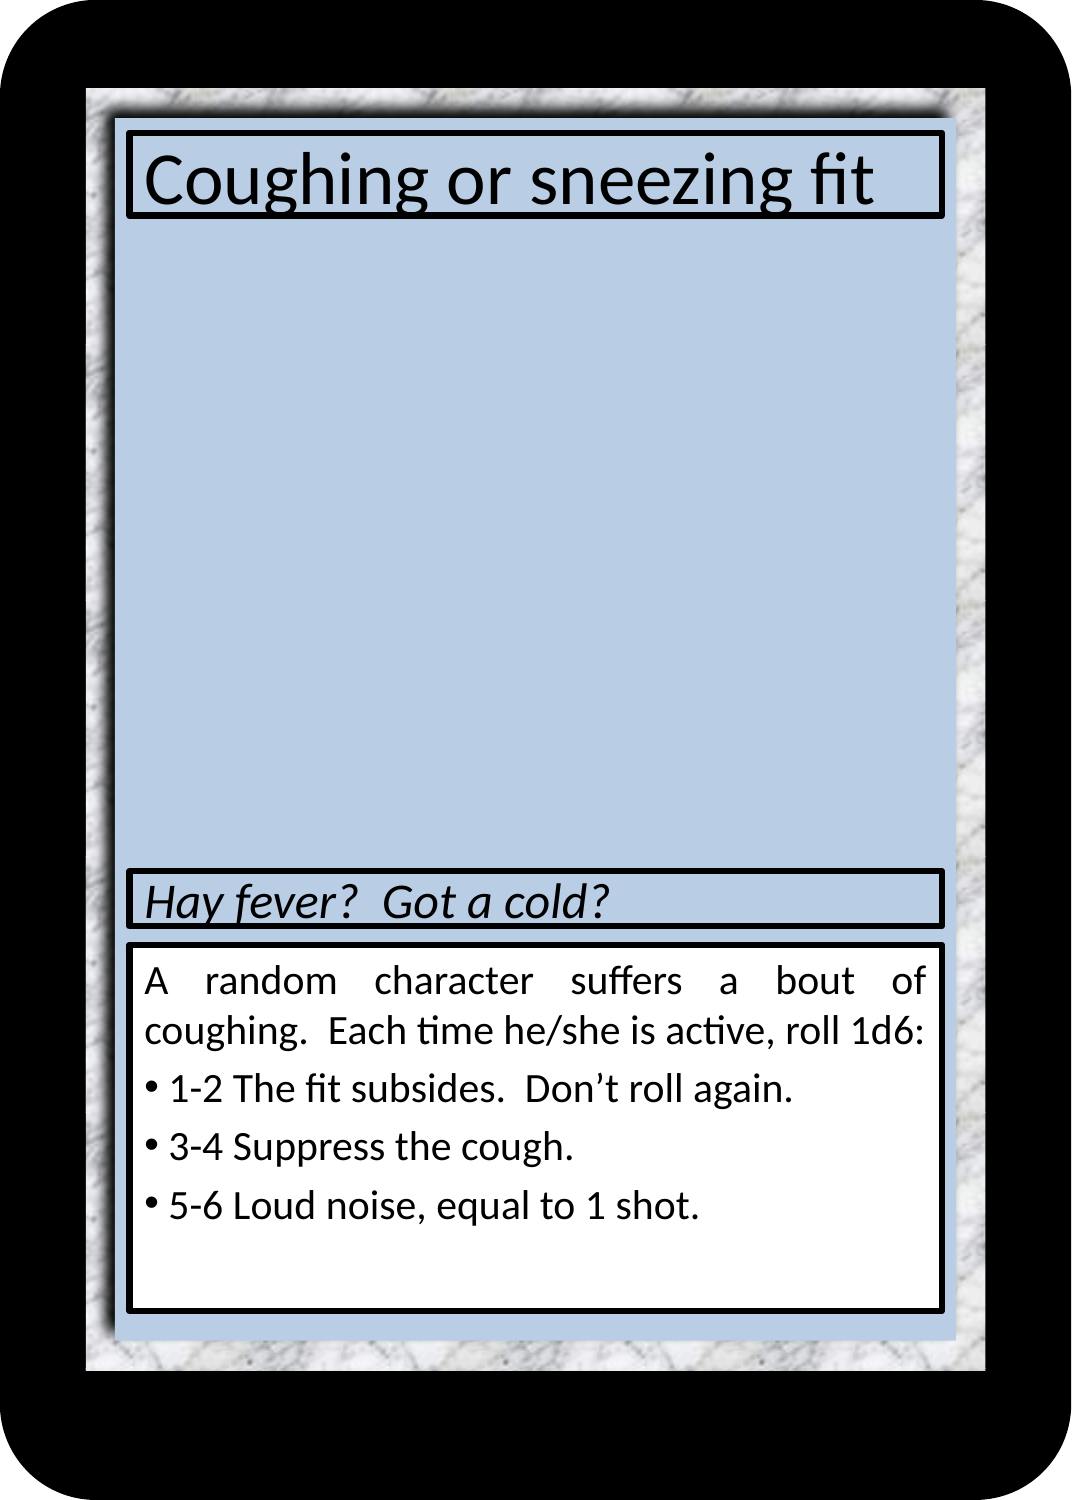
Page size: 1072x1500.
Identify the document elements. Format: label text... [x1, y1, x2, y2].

title Coughing or sneezing fit [126, 130, 945, 219]
picture [85, 88, 986, 1371]
list A random character suffers a bout of coughing. Each time he/she is active, roll 1d6: 1-2 The fit subsides. Don’t roll again. 3-4 Suppress the cough. 5-6 Loud noise, equal to 1 shot. [126, 942, 945, 1314]
list Hay fever? Got a cold? [126, 868, 945, 929]
